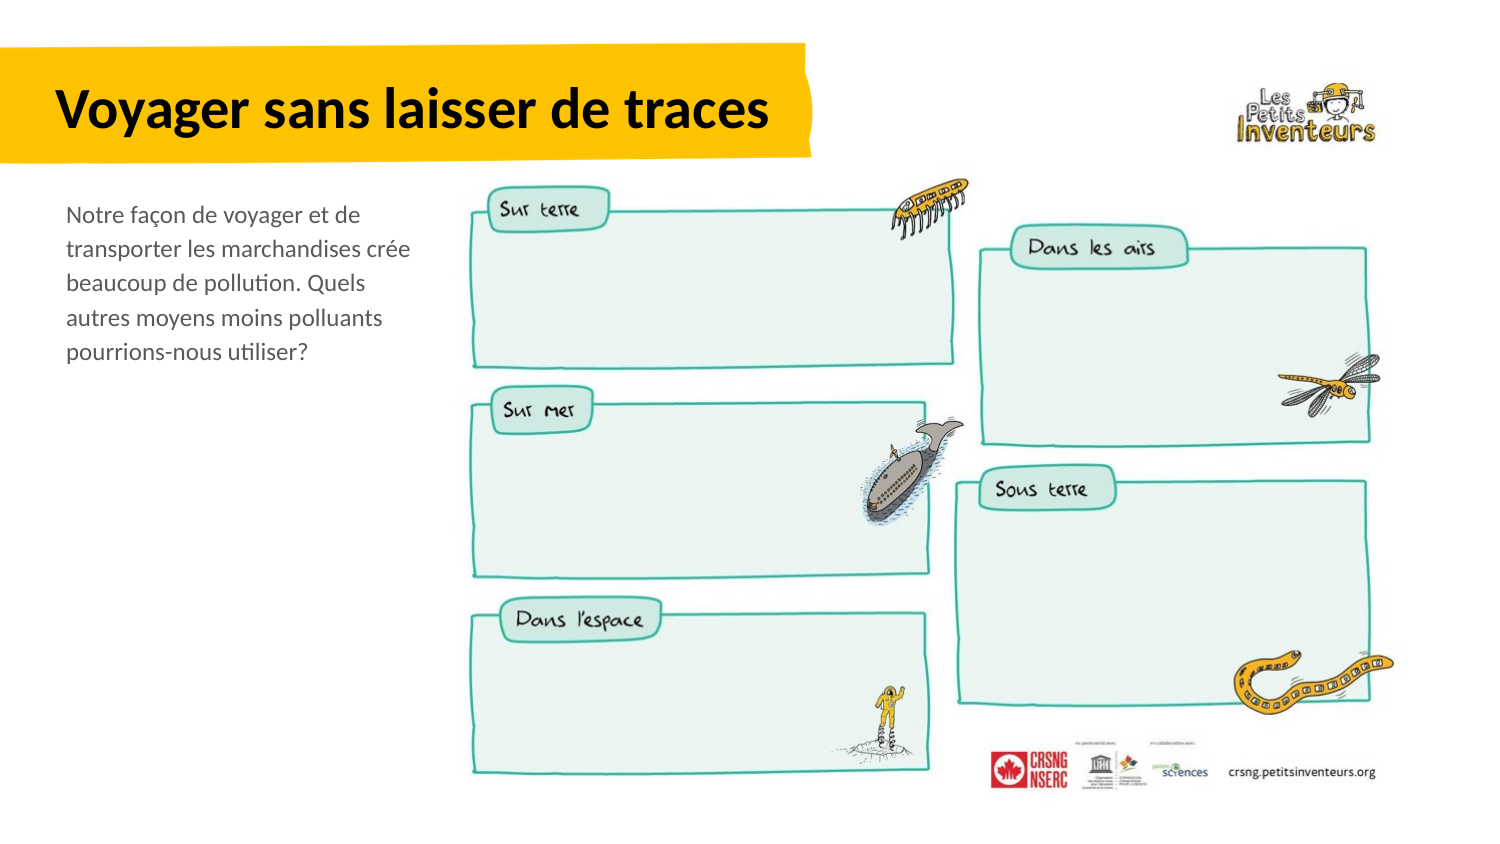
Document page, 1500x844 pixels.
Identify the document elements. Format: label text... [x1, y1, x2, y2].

picture [0, 38, 1420, 812]
text_box Notre façon de voyager et de transporter les marchandises crée beaucoup de pollution. Quels autres moyens moins polluants pourrions-nous utiliser? [51, 178, 430, 472]
